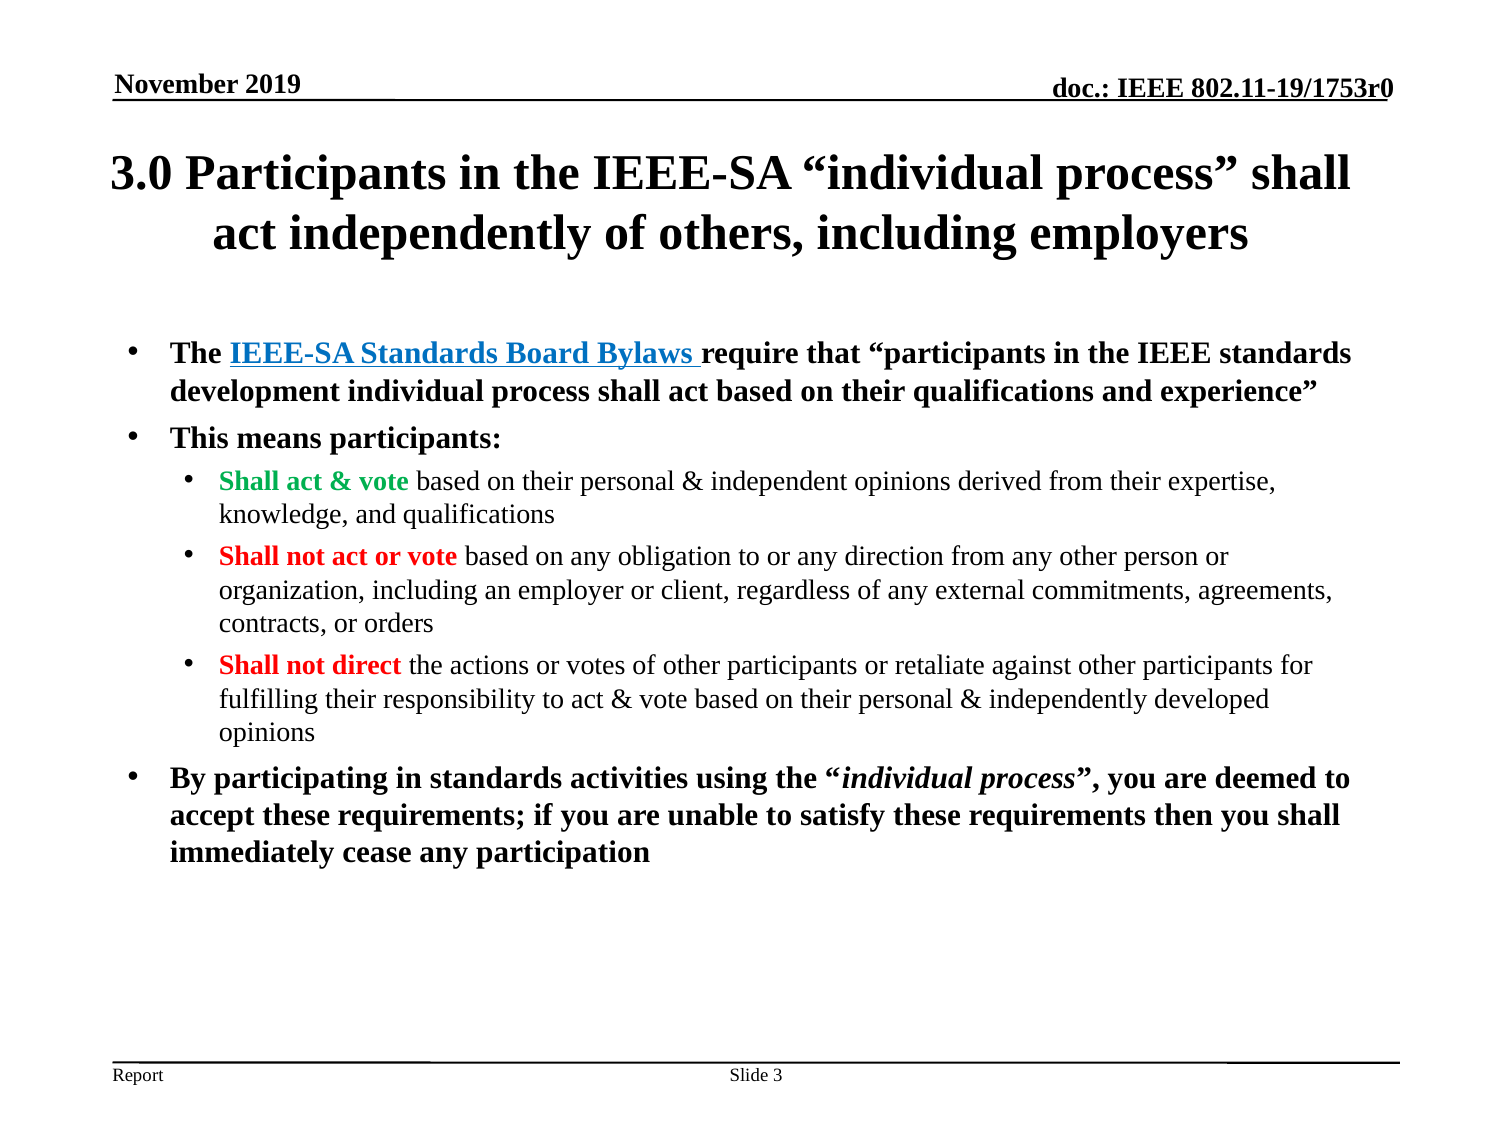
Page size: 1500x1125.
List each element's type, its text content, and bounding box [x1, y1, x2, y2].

slide_number Slide 3 [712, 1061, 800, 1123]
footer [878, 1061, 1402, 1093]
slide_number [114, 54, 423, 100]
title 3.0 Participants in the IEEE-SA “individual process” shall act independently of others, including employers [74, 112, 1388, 288]
list The IEEE-SA Standards Board Bylaws require that “participants in the IEEE standards development individual process shall act based on their qualifications and experience” This means participants: Shall act & vote based on their personal & independent opinions derived from their expertise, knowledge, and qualifications Shall not act or vote based on any obligation to or any direction from any other person or organization, including an employer or client, regardless of any external commitments, agreements, contracts, or orders Shall not direct the actions or votes of other participants or retaliate against other participants for fulfilling their responsibility to act & vote based on their personal & independently developed opinions By participating in standards activities using the “individual process”, you are deemed to accept these requirements; if you are unable to satisfy these requirements then you shall immediately cease any participation [112, 324, 1388, 1000]
